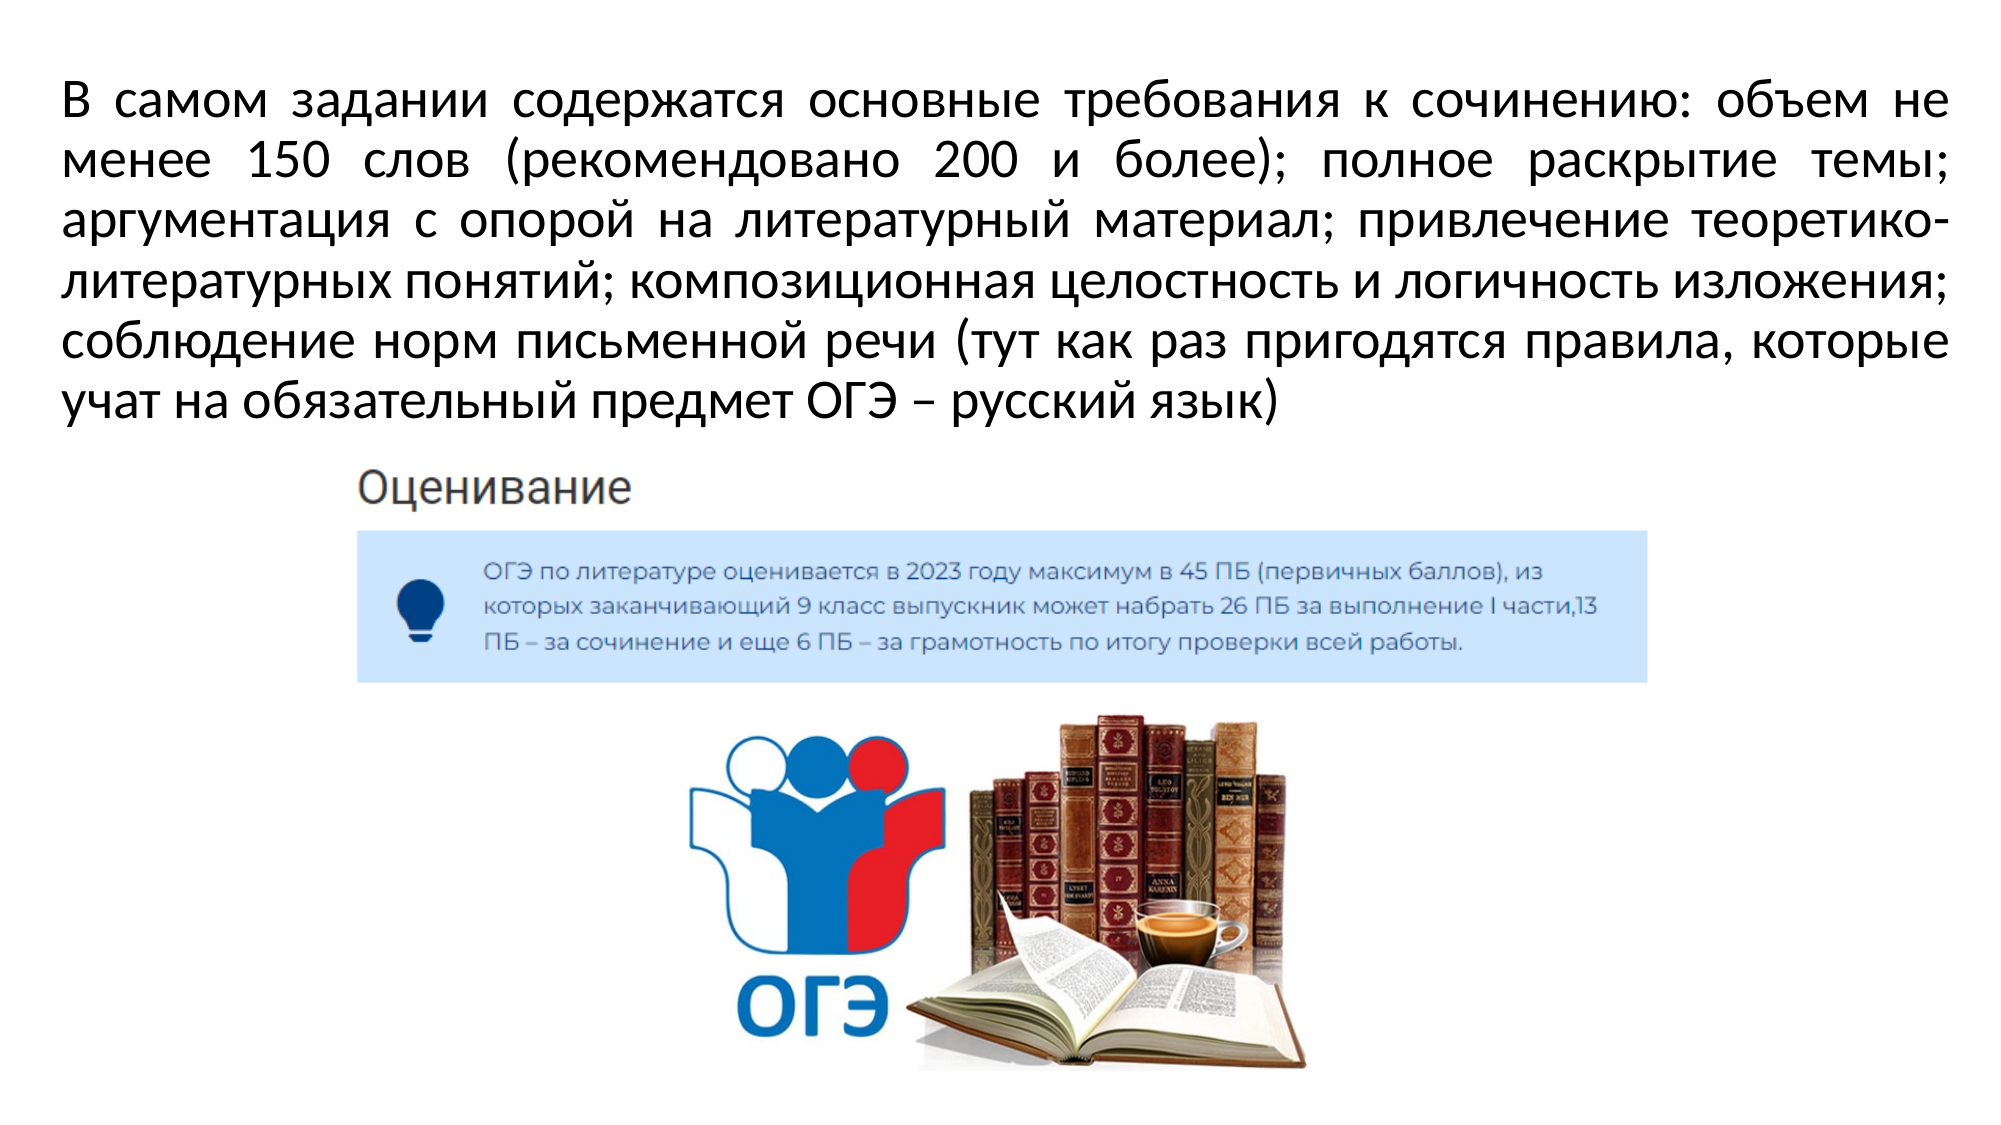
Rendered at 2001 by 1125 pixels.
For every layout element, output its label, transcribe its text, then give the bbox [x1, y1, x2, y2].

list В самом задании содержатся основные требования к сочинению: объем не менее 150 слов (рекомендовано 200 и более); полное раскрытие темы; аргументация с опорой на литературный материал; привлечение теоретико-литературных понятий; композиционная целостность и логичность изложения; соблюдение норм письменной речи (тут как раз пригодятся правила, которые учат на обязательный предмет ОГЭ – русский язык) [46, 61, 1967, 488]
picture [323, 465, 1690, 706]
picture [680, 713, 1307, 1071]
